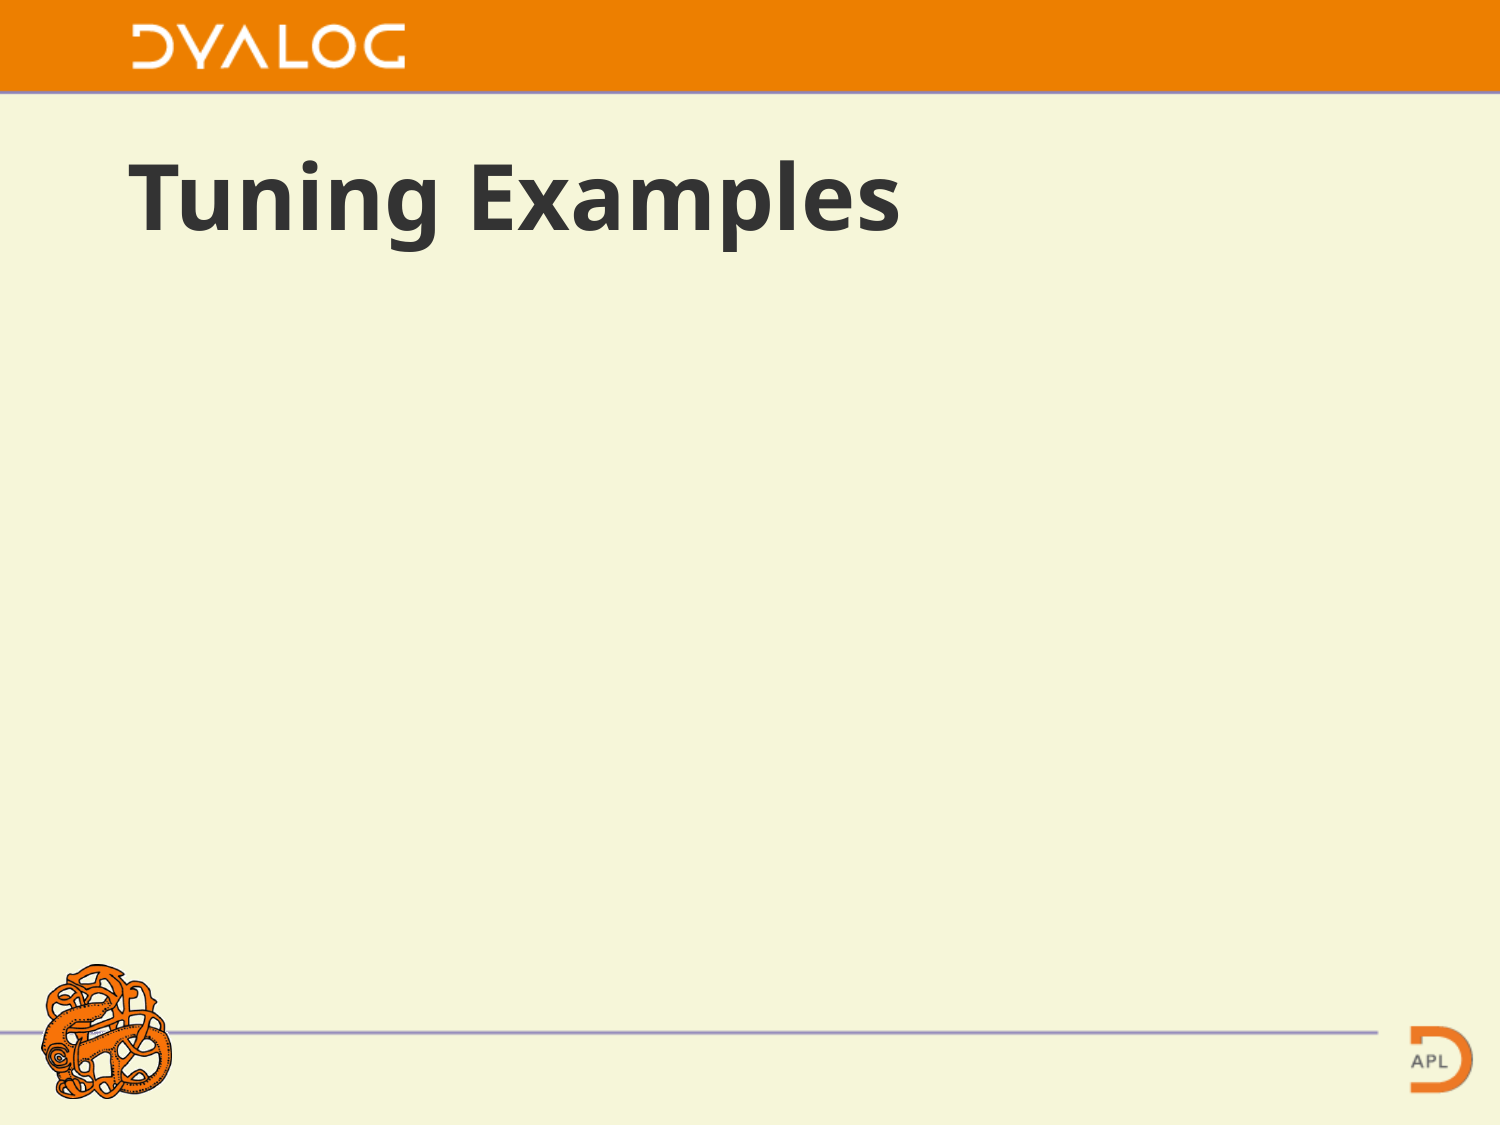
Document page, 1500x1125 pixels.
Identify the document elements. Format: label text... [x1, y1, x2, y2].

title Tuning Examples [112, 99, 1388, 288]
picture [0, 0, 1500, 1125]
